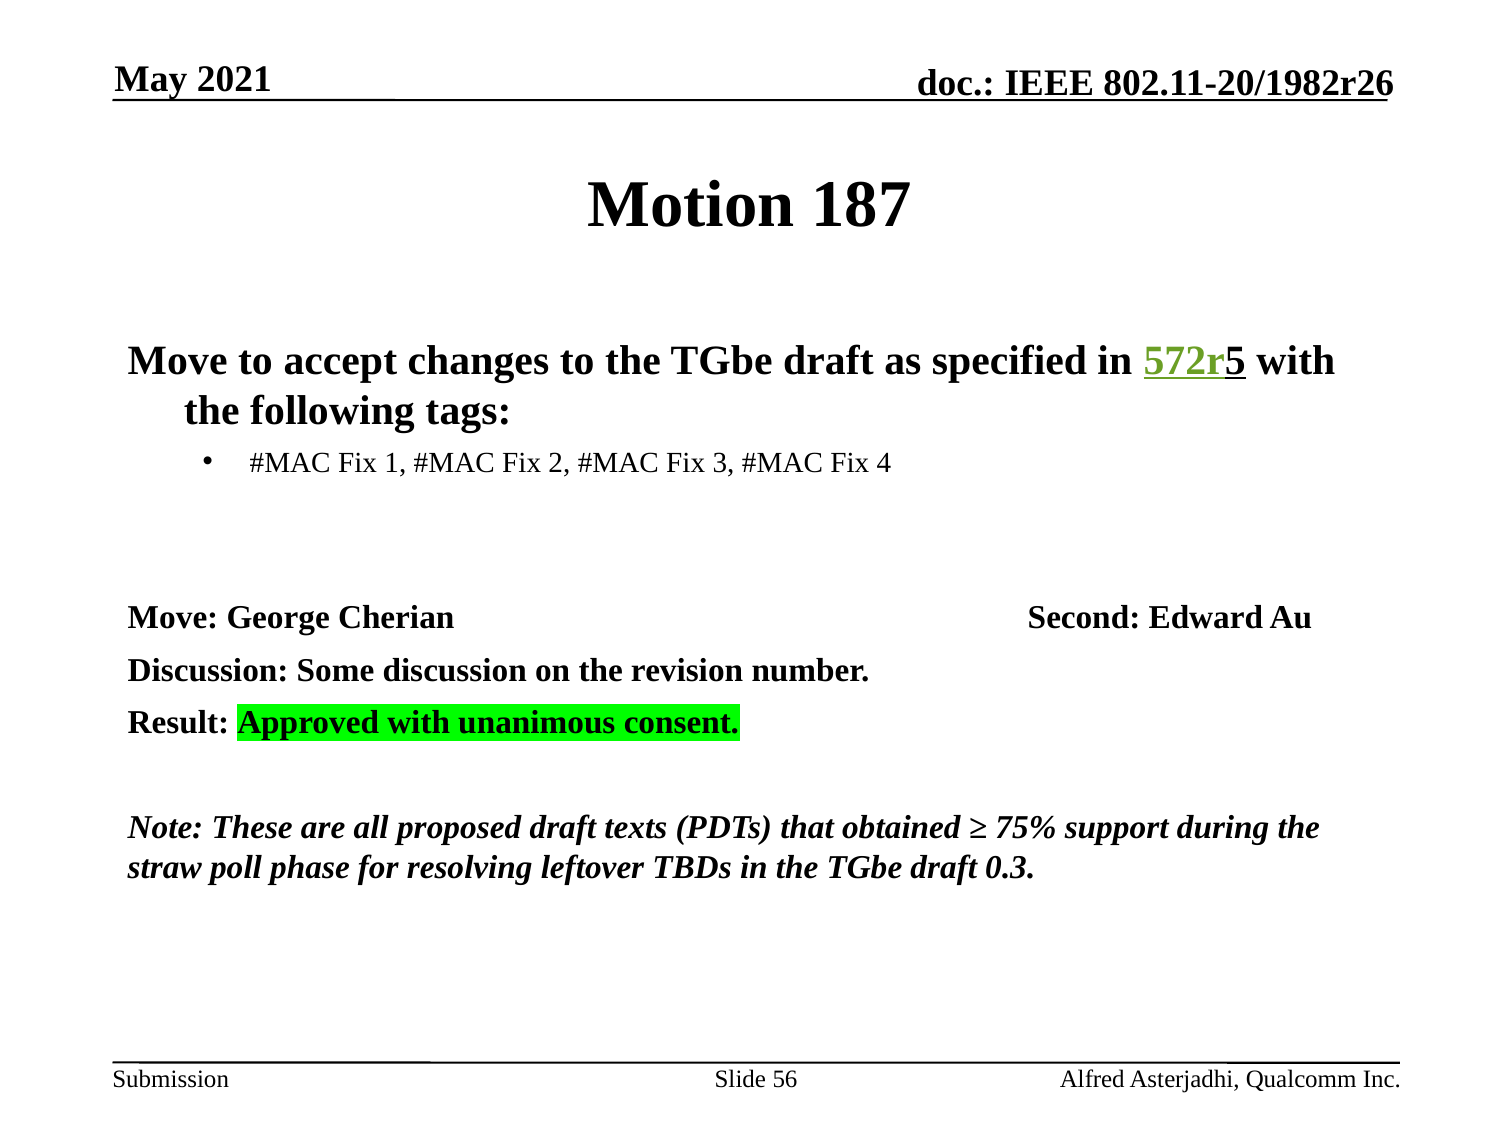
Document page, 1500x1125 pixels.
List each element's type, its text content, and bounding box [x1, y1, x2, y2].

title Motion 187 [112, 112, 1388, 288]
slide_number Slide 56 [712, 1061, 800, 1123]
footer Alfred Asterjadhi, Qualcomm Inc. [878, 1061, 1402, 1093]
list Move to accept changes to the TGbe draft as specified in 572r5 with the following tags: #MAC Fix 1, #MAC Fix 2, #MAC Fix 3, #MAC Fix 4 Move: George Cherian Second: Edward Au Discussion: Some discussion on the revision number. Result: Approved with unanimous consent. Note: These are all proposed draft texts (PDTs) that obtained ≥ 75% support during the straw poll phase for resolving leftover TBDs in the TGbe draft 0.3. [112, 324, 1388, 1000]
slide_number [114, 54, 423, 100]
